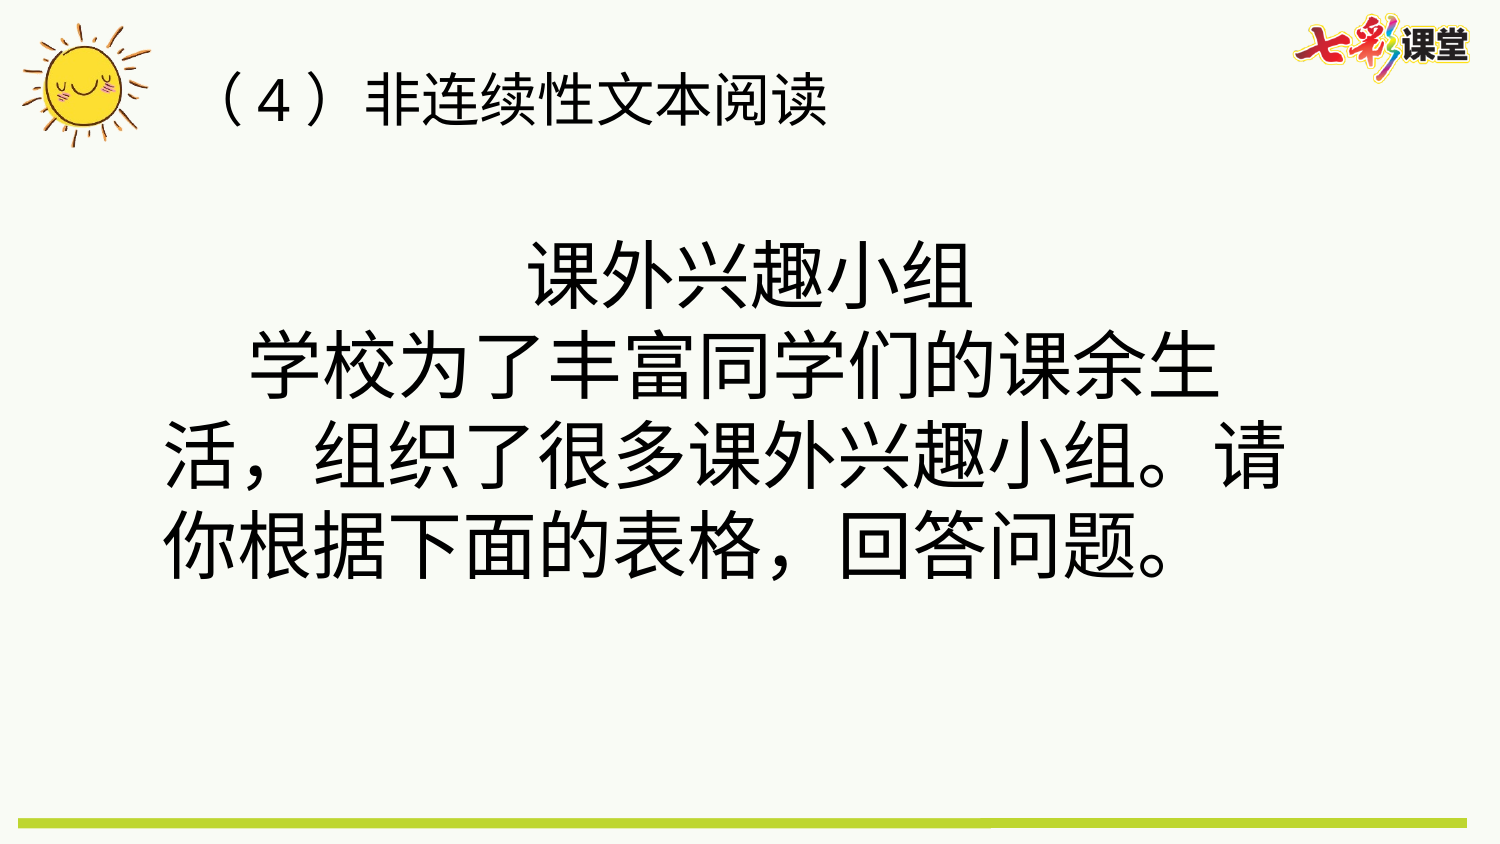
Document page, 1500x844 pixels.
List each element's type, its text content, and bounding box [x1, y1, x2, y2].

text_box 课外兴趣小组 学校为了丰富同学们的课余生活，组织了很多课外兴趣小组。请你根据下面的表格，回答问题。 [147, 220, 1353, 596]
text_box （4）非连续性文本阅读 [170, 55, 844, 141]
picture [0, 0, 173, 172]
picture [1291, 9, 1472, 87]
picture [18, 771, 1467, 844]
